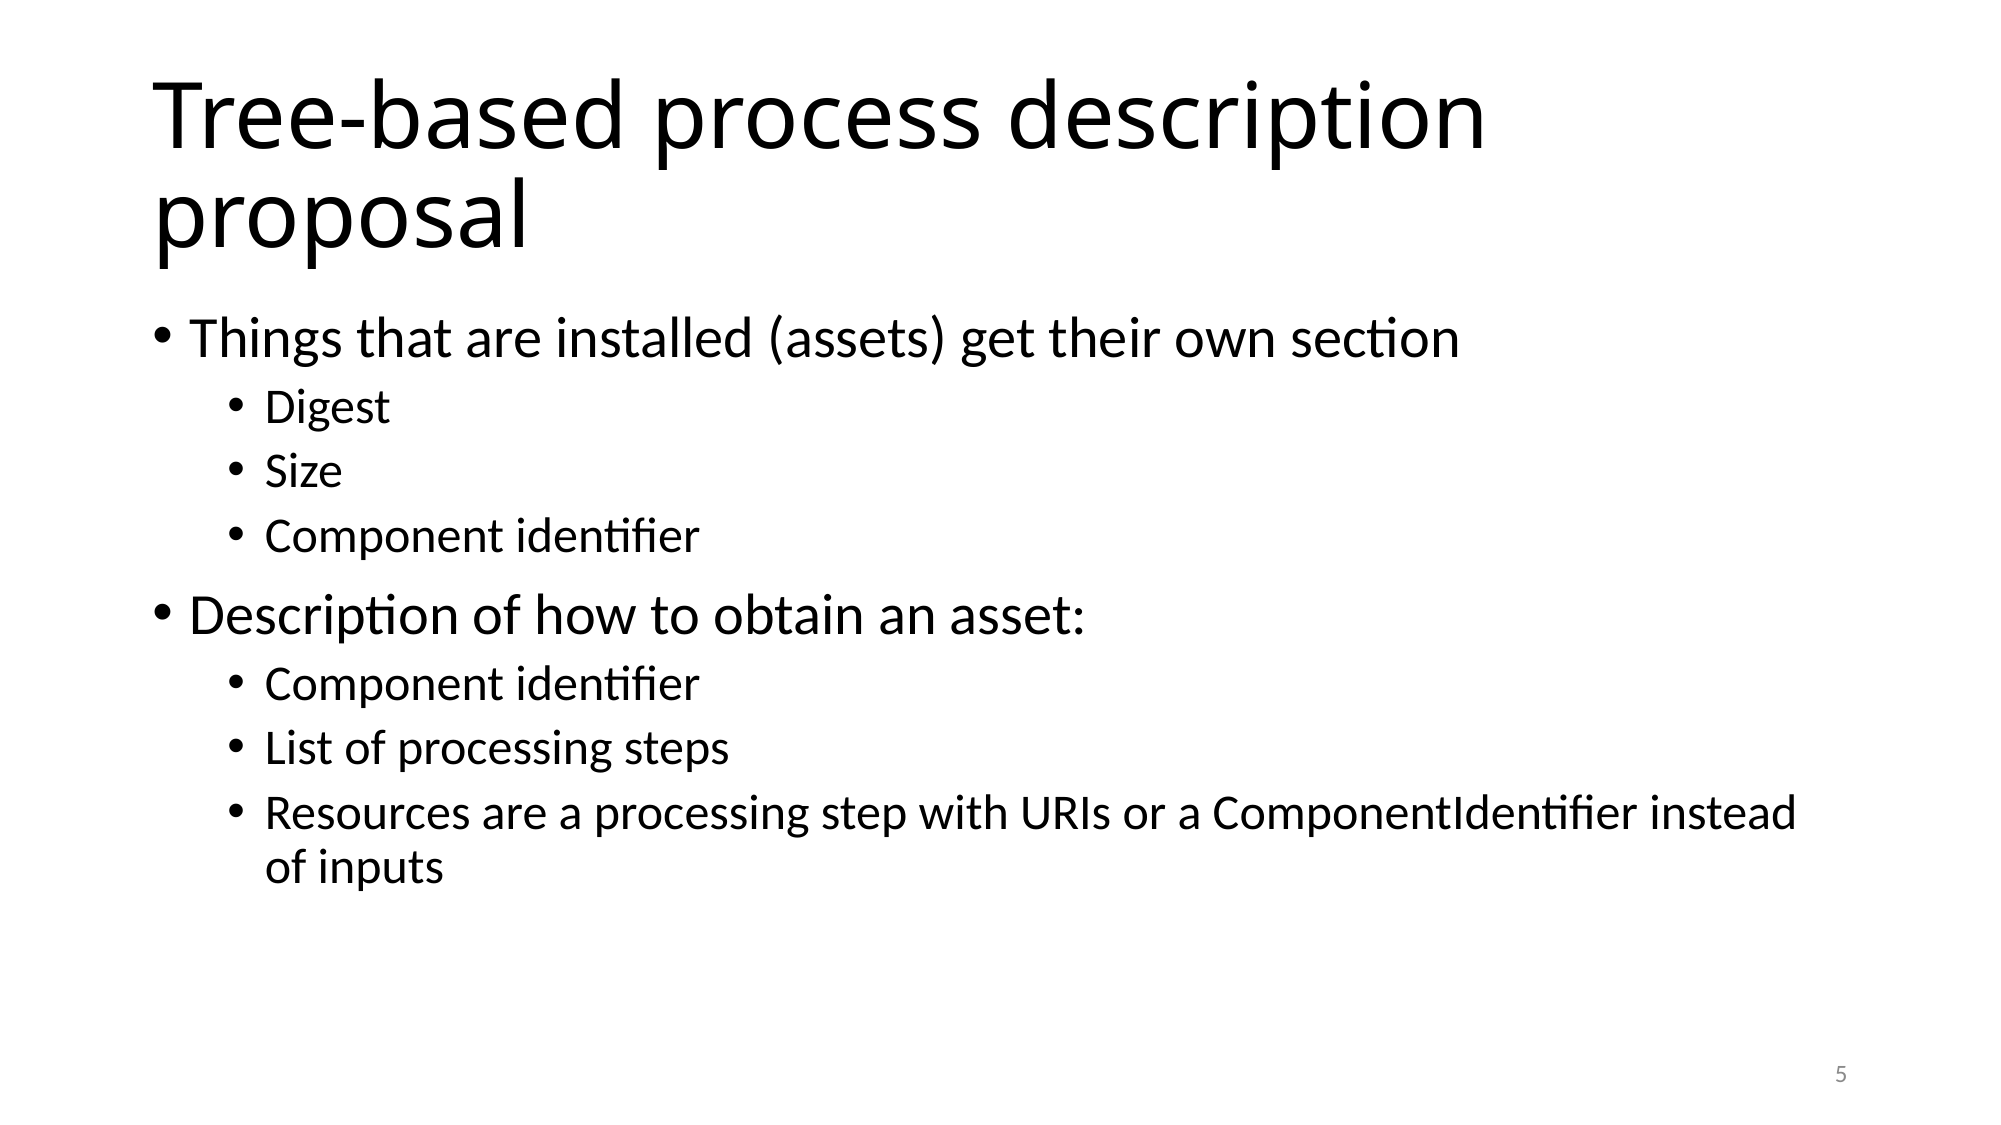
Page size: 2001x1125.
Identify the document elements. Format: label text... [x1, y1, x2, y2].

slide_number 5 [1412, 1042, 1863, 1103]
list Things that are installed (assets) get their own section Digest Size Component identifier Description of how to obtain an asset: Component identifier List of processing steps Resources are a processing step with URIs or a ComponentIdentifier instead of inputs [137, 299, 1863, 1014]
title Tree-based process description proposal [137, 59, 1863, 278]
